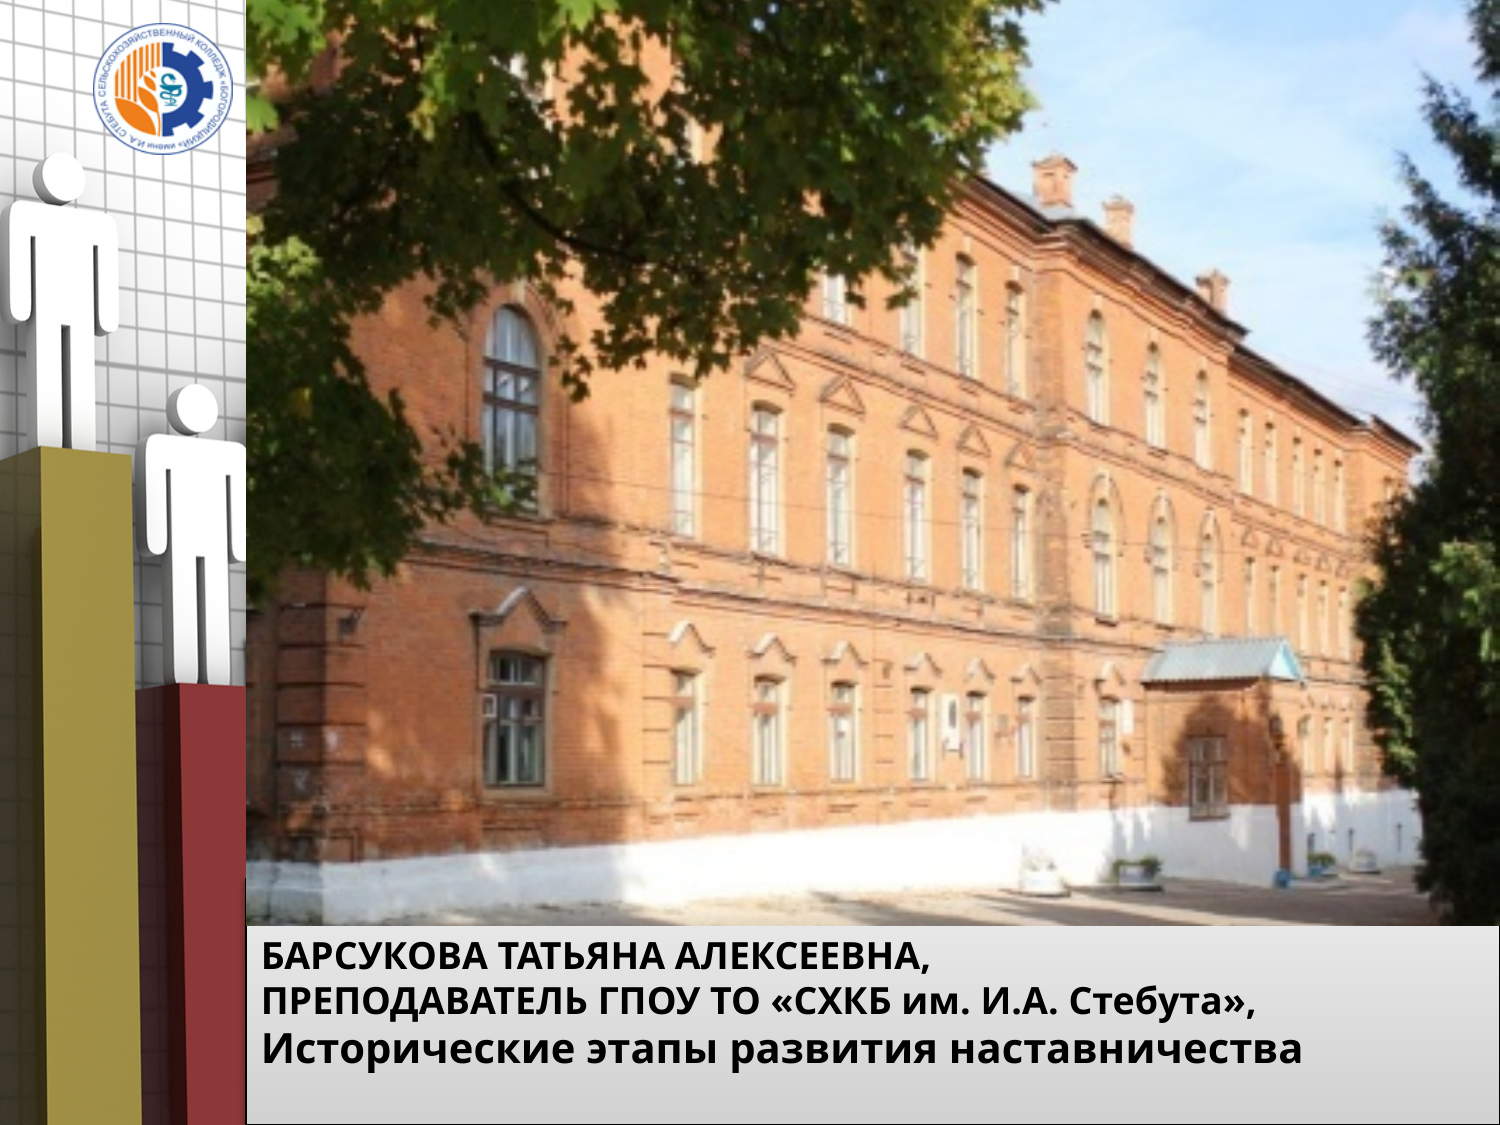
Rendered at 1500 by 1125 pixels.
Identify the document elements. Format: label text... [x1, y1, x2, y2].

picture [0, 0, 1500, 1125]
text_box БАРСУКОВА ТАТЬЯНА АЛЕКСЕЕВНА, ПРЕПОДАВАТЕЛЬ ГПОУ ТО «СХКБ им. И.А. Стебута», Исторические этапы развития наставничества [245, 933, 1500, 1125]
